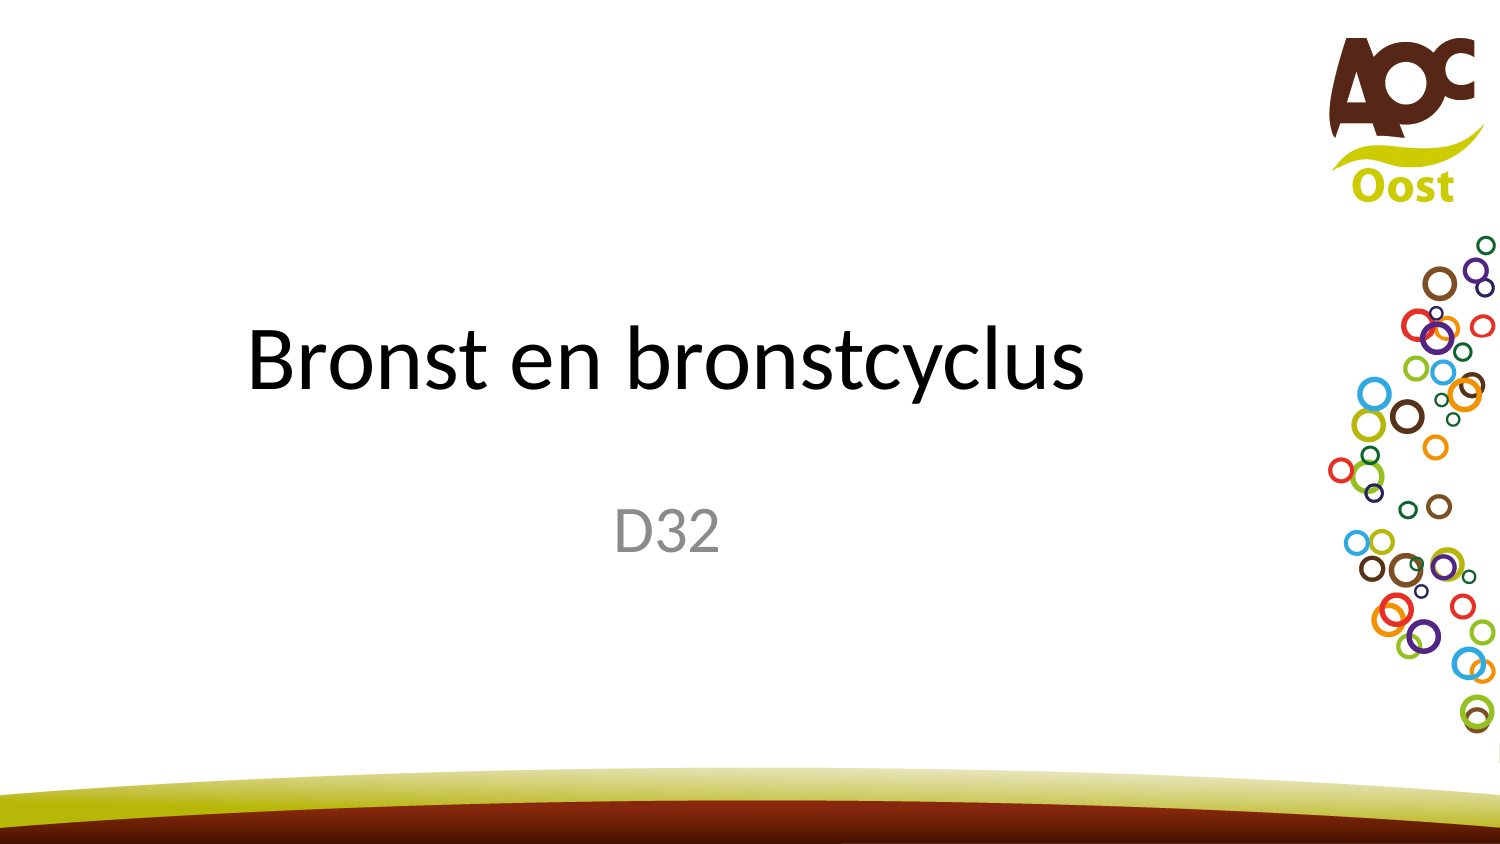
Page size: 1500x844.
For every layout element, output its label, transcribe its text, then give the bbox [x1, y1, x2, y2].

title Bronst en bronstcyclus [112, 262, 1223, 443]
subtitle D32 [112, 478, 1223, 694]
picture [0, 0, 1500, 844]
